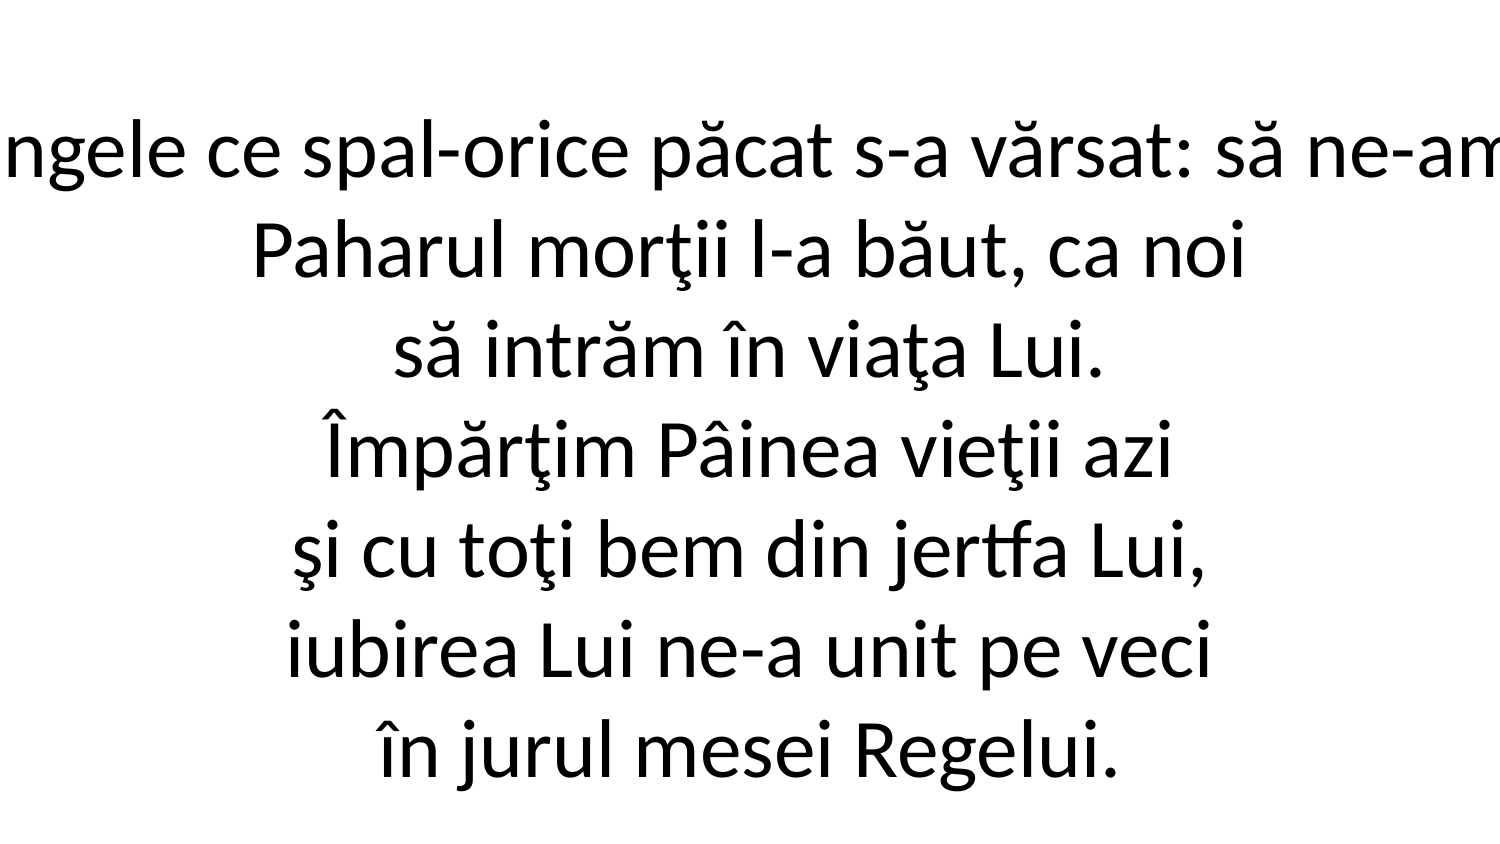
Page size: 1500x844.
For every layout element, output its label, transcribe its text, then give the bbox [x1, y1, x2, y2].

text_box 3. Şi sângele ce spal-orice păcat s-a vărsat: să ne-amintim! Paharul morţii l-a băut, ca noi să intrăm în viaţa Lui. Împărţim Pâinea vieţii azi şi cu toţi bem din jertfa Lui, iubirea Lui ne-a unit pe veci în jurul mesei Regelui. [0, 42, 1500, 802]
